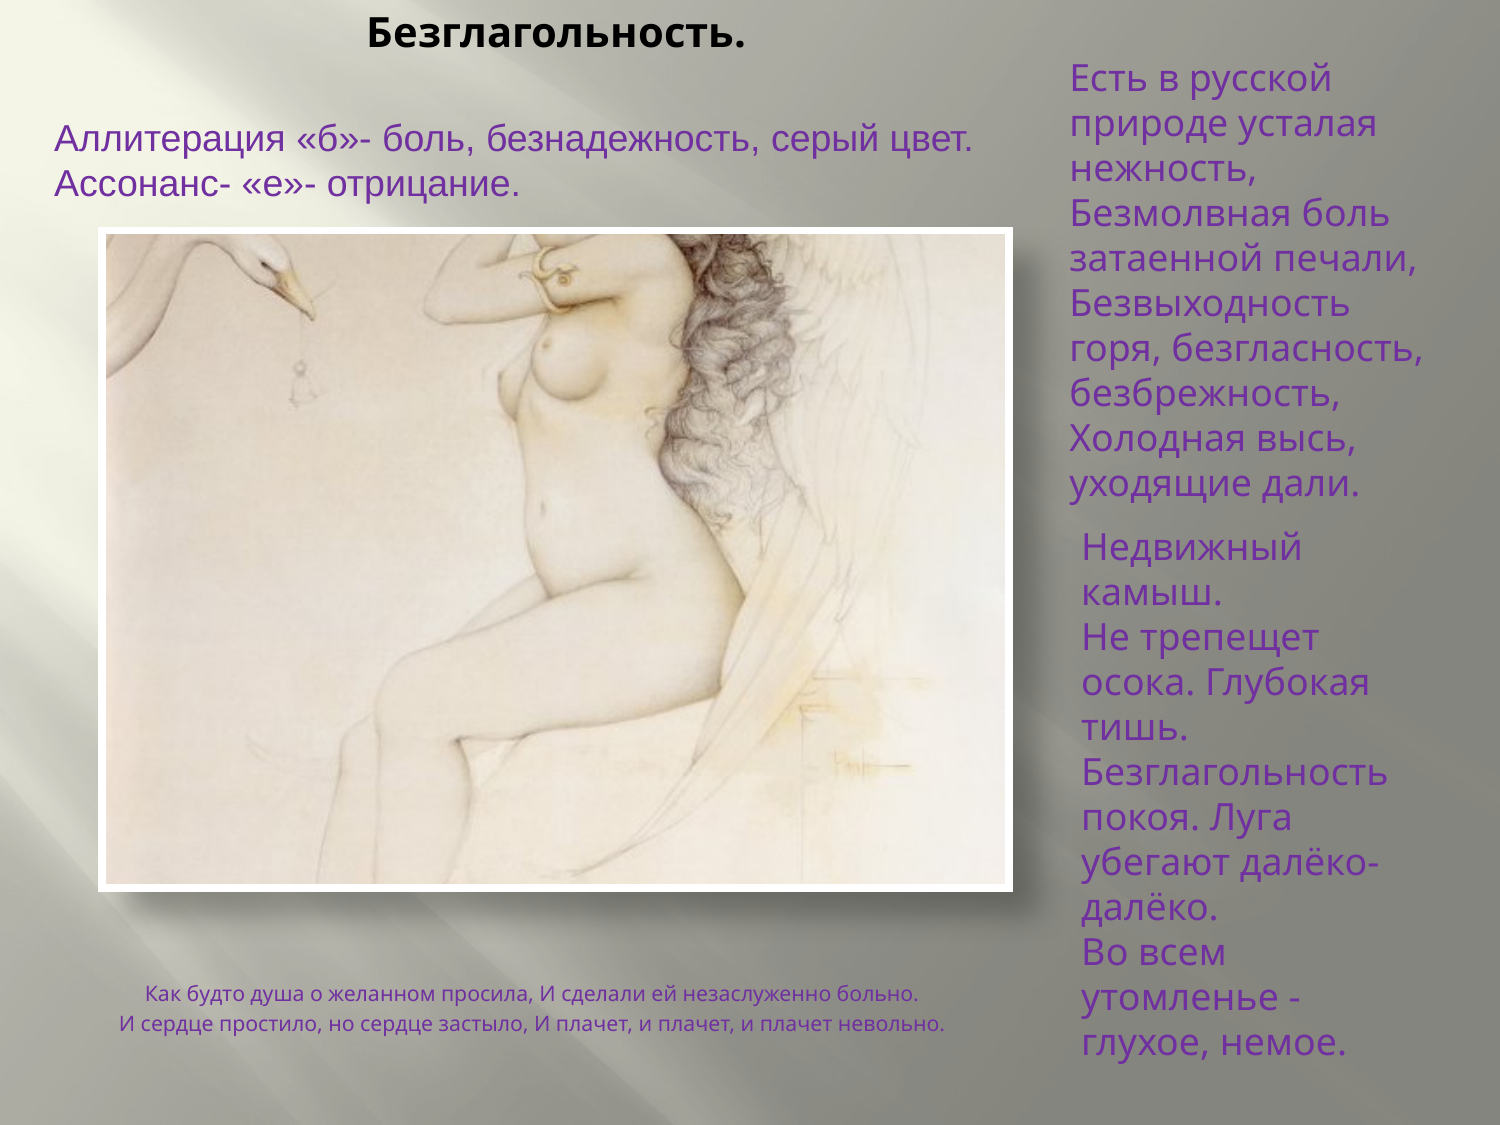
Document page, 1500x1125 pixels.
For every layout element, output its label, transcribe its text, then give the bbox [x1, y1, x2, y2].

title Безглагольность. [105, 23, 1008, 106]
text_box Есть в русской природе усталая нежность, Безмолвная боль затаенной печали, Безвыходность горя, безгласность, безбрежность, Холодная высь, уходящие дали. [1054, 46, 1442, 512]
text_box Недвижный камыш. Не трепещет осока. Глубокая тишь. Безглагольность покоя. Луга убегают далёко-далёко. Во всем утомленье - глухое, немое. [1066, 515, 1418, 1071]
list Как будто душа о желанном просила, И сделали ей незаслуженно больно. И сердце простило, но сердце застыло, И плачет, и плачет, и плачет невольно. [82, 972, 982, 1060]
picture [105, 234, 1006, 885]
text_box Аллитерация «б»- боль, безнадежность, серый цвет. Ассонанс- «е»- отрицание. [39, 106, 990, 211]
